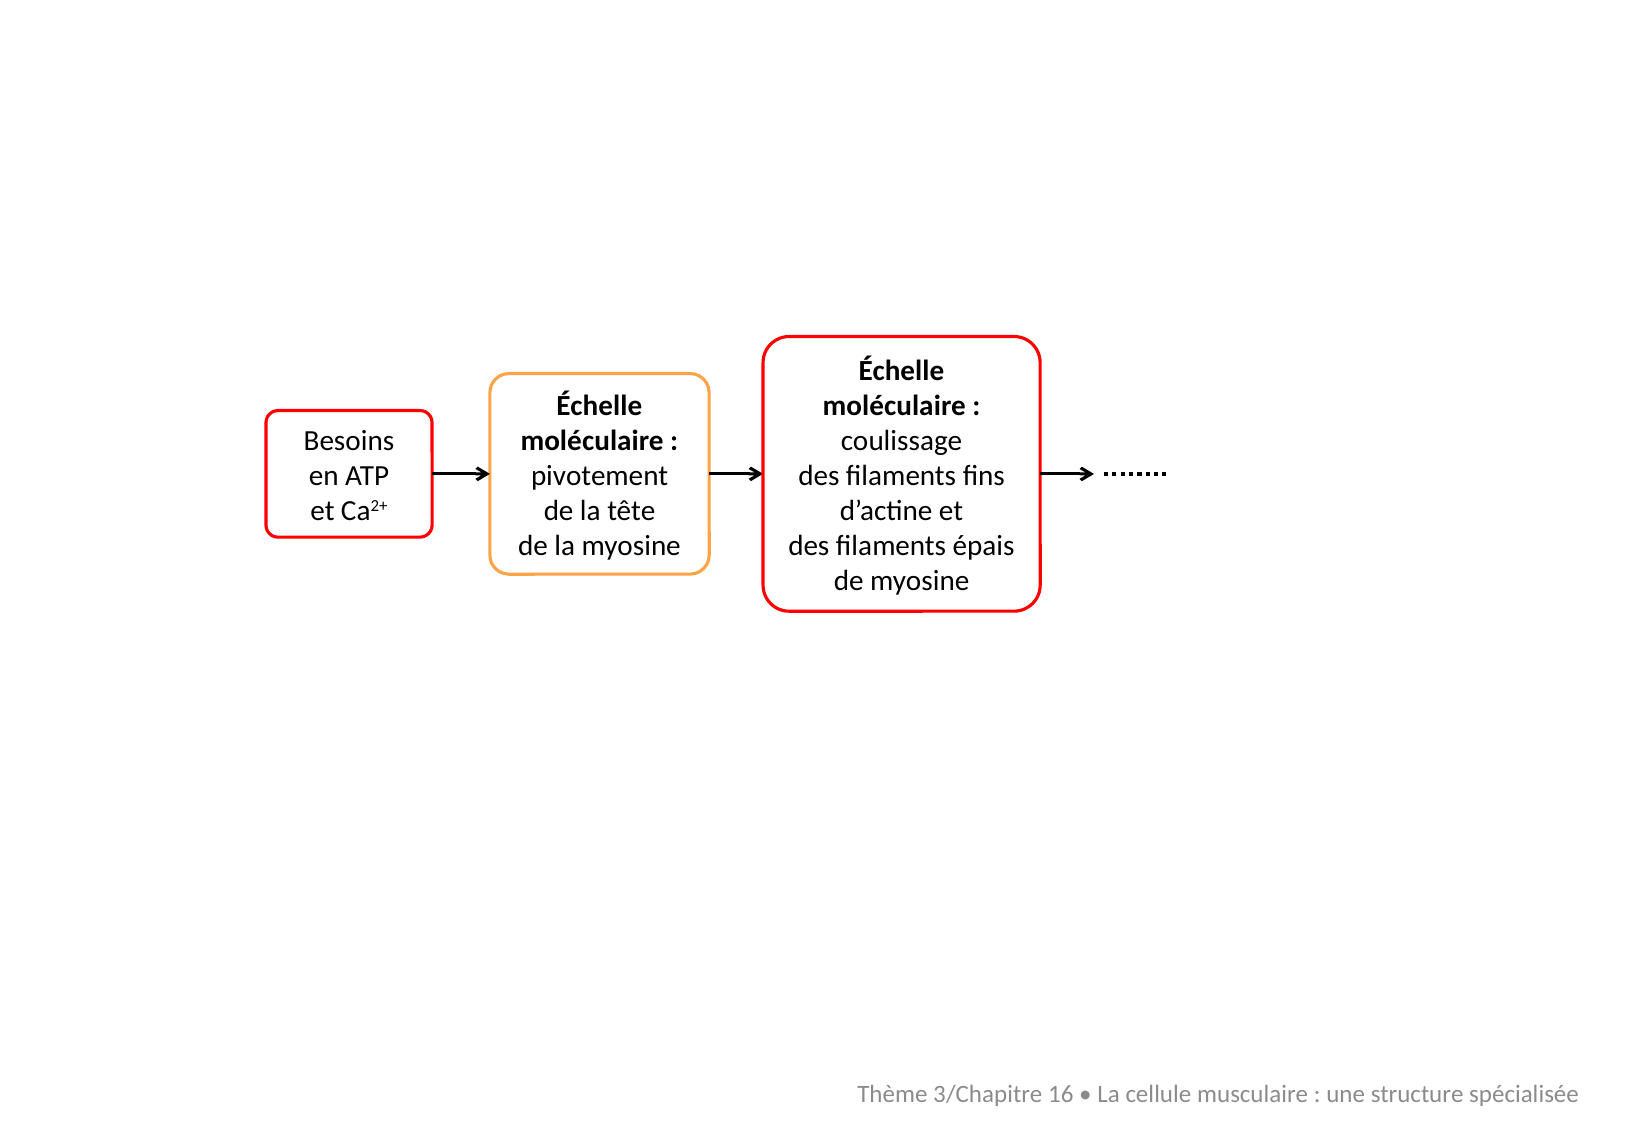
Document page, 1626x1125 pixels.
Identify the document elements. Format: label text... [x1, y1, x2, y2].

text_box Échelle moléculaire : coulissage des filaments fins d’actine et des filaments épais de myosine [763, 336, 1041, 612]
footer Thème 3/Chapitre 16 • La cellule musculaire : une structure spécialisée [0, 1071, 1625, 1125]
text_box Échelle moléculaire : pivotement de la tête de la myosine [489, 373, 710, 575]
text_box Besoins en ATP et Ca2+ [265, 410, 433, 538]
